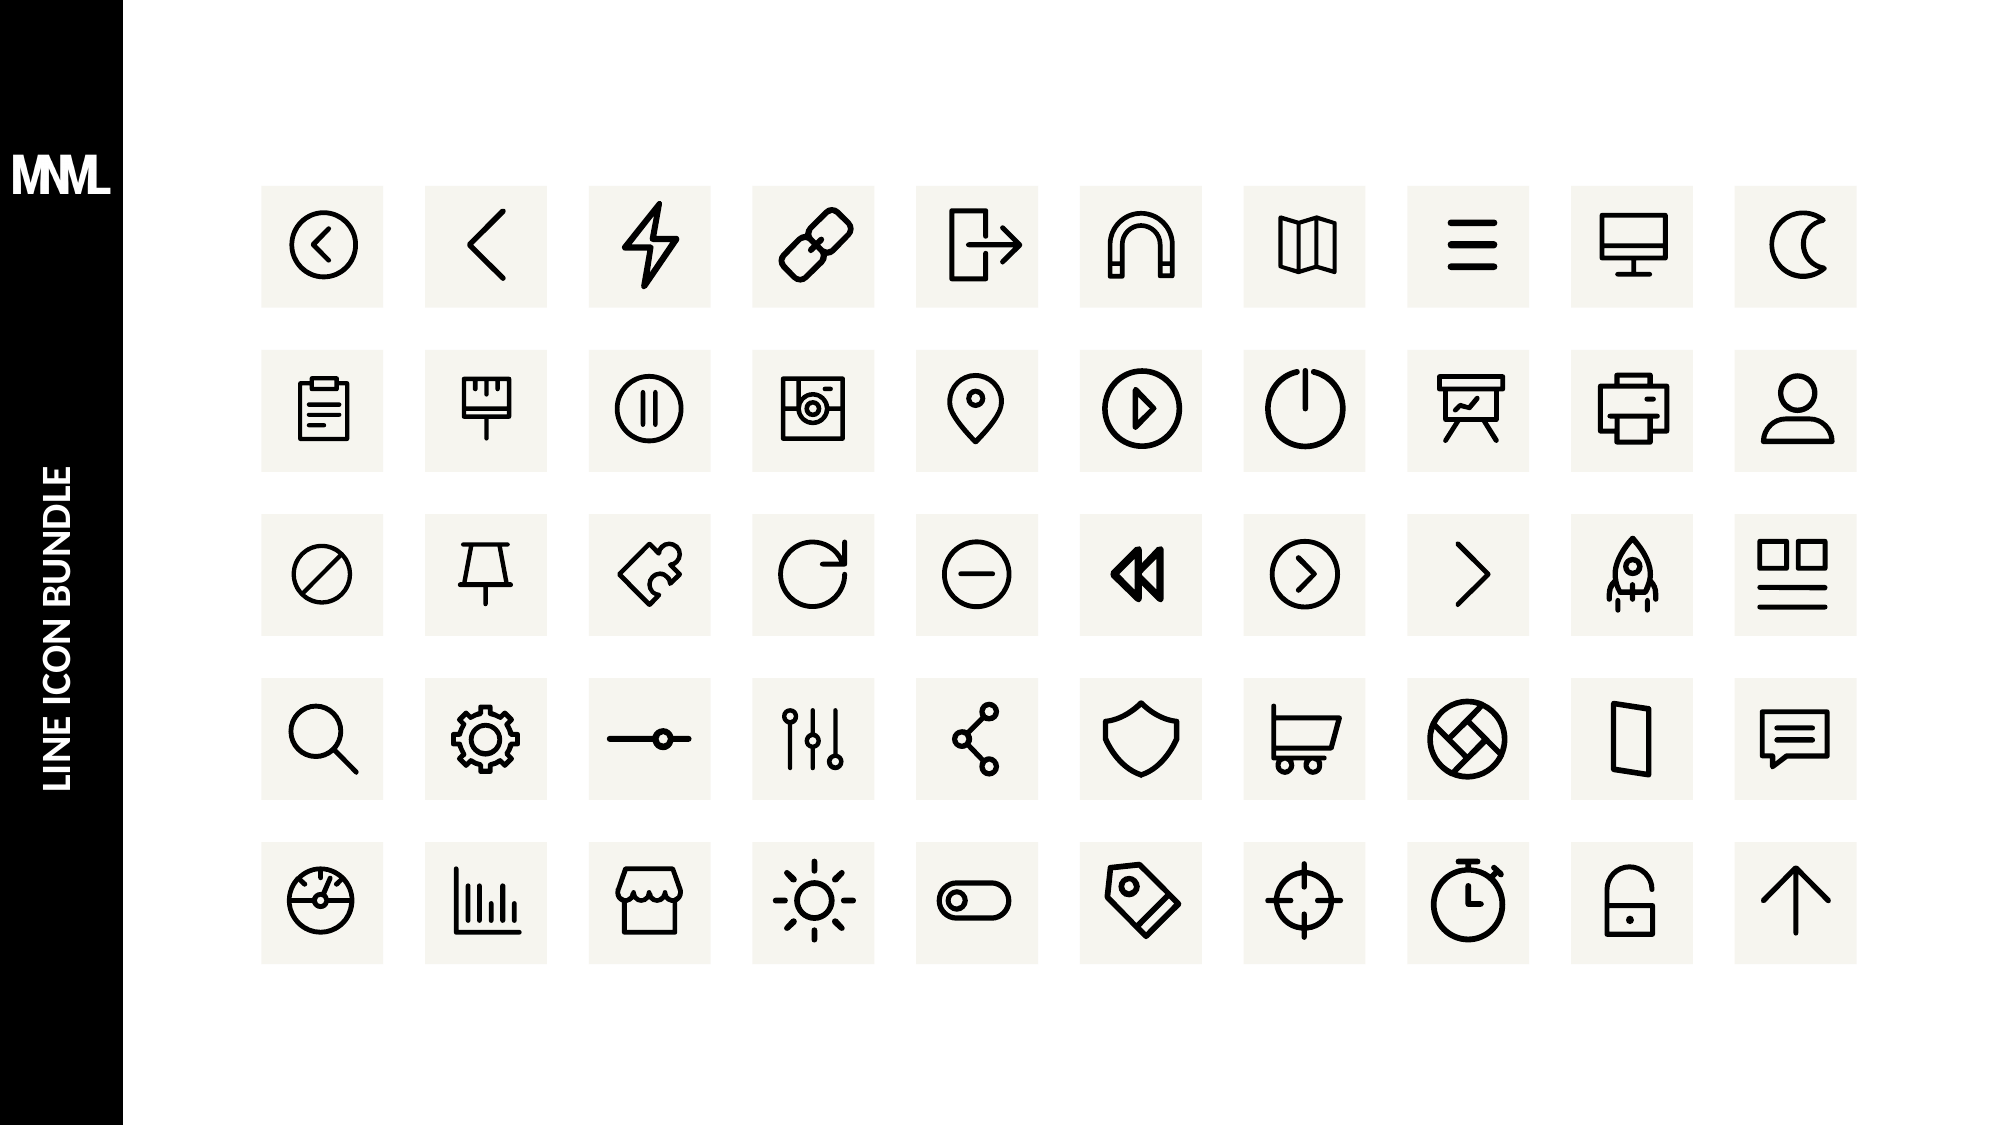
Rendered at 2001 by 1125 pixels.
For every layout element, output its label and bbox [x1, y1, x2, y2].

text_box [1606, 535, 1659, 613]
text_box [1437, 374, 1506, 443]
text_box [615, 866, 683, 935]
text_box [1265, 367, 1346, 450]
text_box [288, 703, 359, 775]
text_box [457, 542, 514, 607]
text_box [1447, 219, 1498, 227]
text_box [614, 373, 684, 444]
text_box [1760, 416, 1835, 445]
text_box [1610, 700, 1652, 778]
text_box [1269, 538, 1340, 610]
text_box [949, 208, 989, 282]
text_box [772, 897, 788, 904]
text_box [784, 869, 797, 883]
text_box [840, 897, 857, 904]
text_box [794, 880, 835, 921]
text_box [936, 880, 1012, 921]
text_box [1597, 372, 1670, 445]
text_box [453, 866, 522, 935]
text_box [1769, 210, 1827, 279]
text_box [778, 539, 848, 609]
text_box [606, 728, 692, 751]
text_box [1278, 215, 1337, 275]
text_box [467, 208, 506, 281]
text_box [1455, 541, 1491, 608]
text_box [1110, 546, 1164, 603]
text_box [617, 541, 683, 607]
text_box [947, 372, 1004, 445]
picture [0, 113, 122, 236]
text_box [621, 201, 680, 290]
text_box [1104, 861, 1182, 940]
text_box [951, 701, 1000, 777]
text_box [1447, 263, 1498, 271]
text_box [291, 543, 353, 605]
text_box [1795, 538, 1828, 571]
text_box [289, 210, 358, 280]
text_box [1447, 241, 1498, 249]
text_box [832, 869, 845, 883]
text_box [1427, 698, 1508, 780]
text_box [778, 207, 854, 283]
text_box [286, 866, 355, 935]
text_box [1757, 538, 1790, 571]
text_box [832, 918, 845, 931]
text_box [1102, 368, 1183, 449]
text_box [941, 539, 1012, 610]
text_box [811, 927, 818, 943]
text_box [1107, 210, 1175, 279]
text_box [1757, 604, 1828, 610]
text_box [1761, 865, 1831, 936]
text_box [811, 858, 818, 874]
text_box [298, 376, 350, 441]
text_box [965, 225, 1023, 265]
text_box [1271, 703, 1342, 775]
text_box [784, 918, 797, 931]
text_box [451, 704, 520, 774]
text_box [804, 708, 821, 771]
text_box [1265, 861, 1344, 940]
text_box [1430, 858, 1506, 943]
text_box [1599, 212, 1668, 277]
text_box [782, 708, 799, 771]
text_box [826, 708, 844, 771]
text_box [1102, 700, 1180, 779]
text_box [461, 376, 512, 441]
text_box [1759, 709, 1830, 770]
text_box [1777, 373, 1818, 414]
text_box [780, 376, 845, 441]
text_box [1757, 584, 1828, 591]
text_box [1604, 864, 1656, 937]
